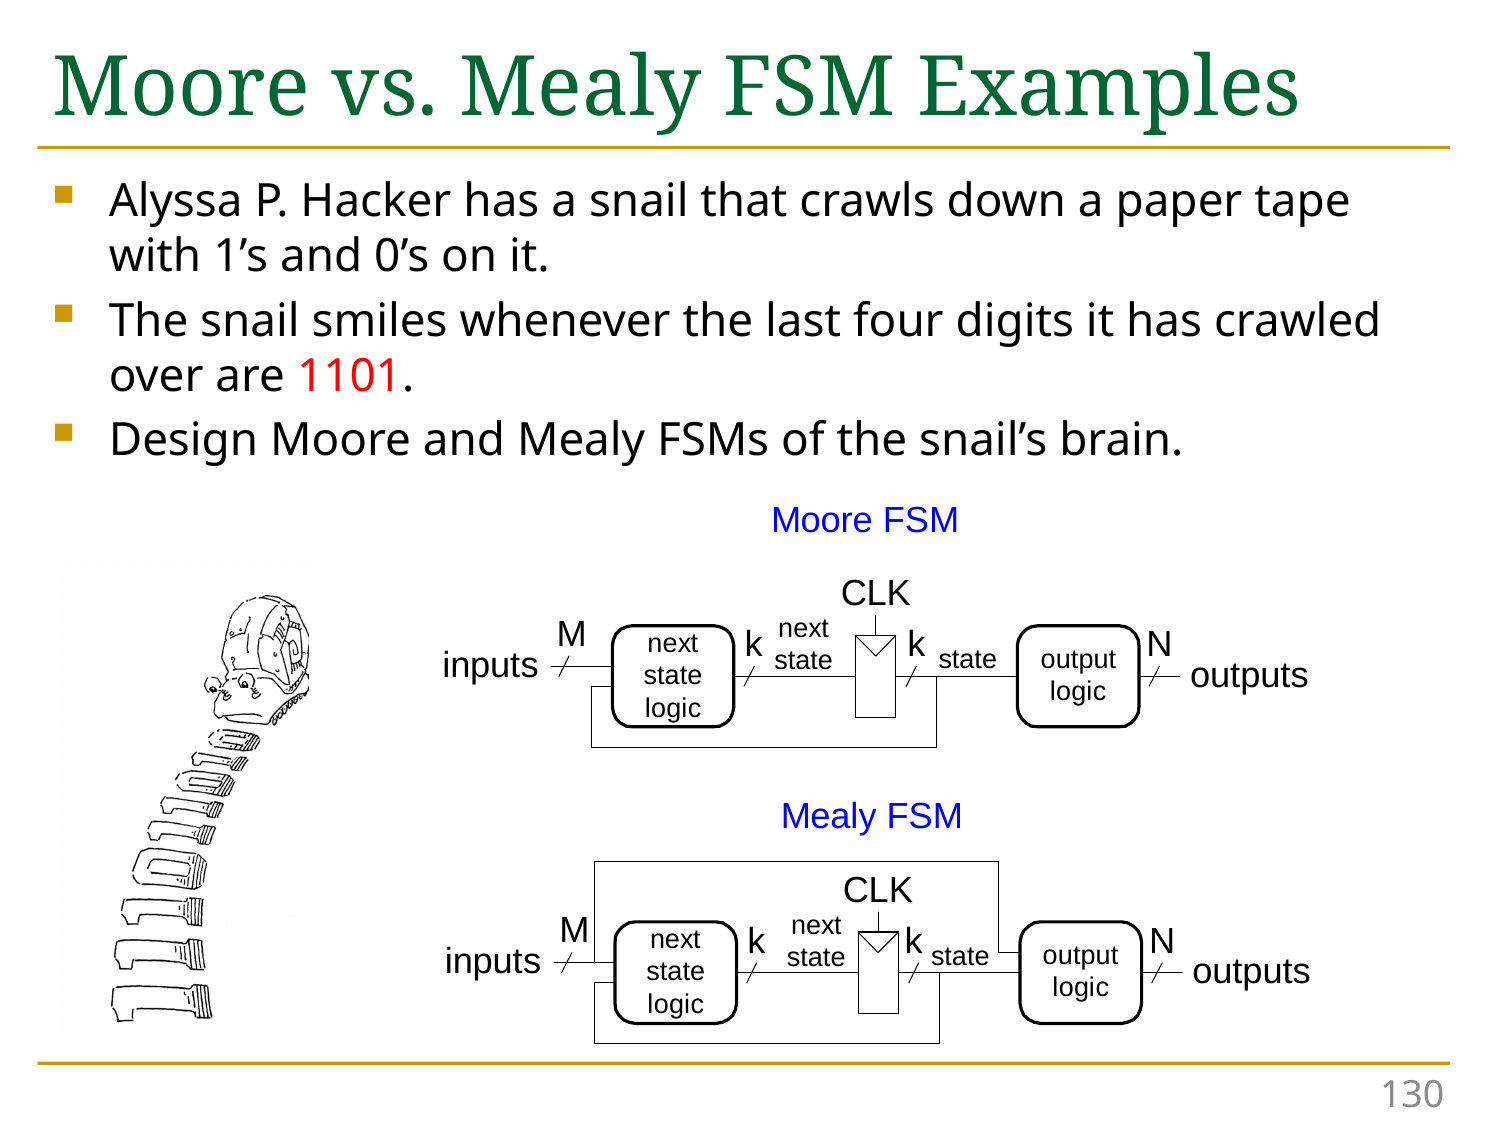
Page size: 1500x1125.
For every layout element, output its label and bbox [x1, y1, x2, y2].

picture [58, 563, 321, 1041]
text_box [412, 475, 1338, 1049]
slide_number [1121, 1066, 1460, 1125]
title [37, 24, 1450, 163]
list [37, 163, 1450, 1016]
